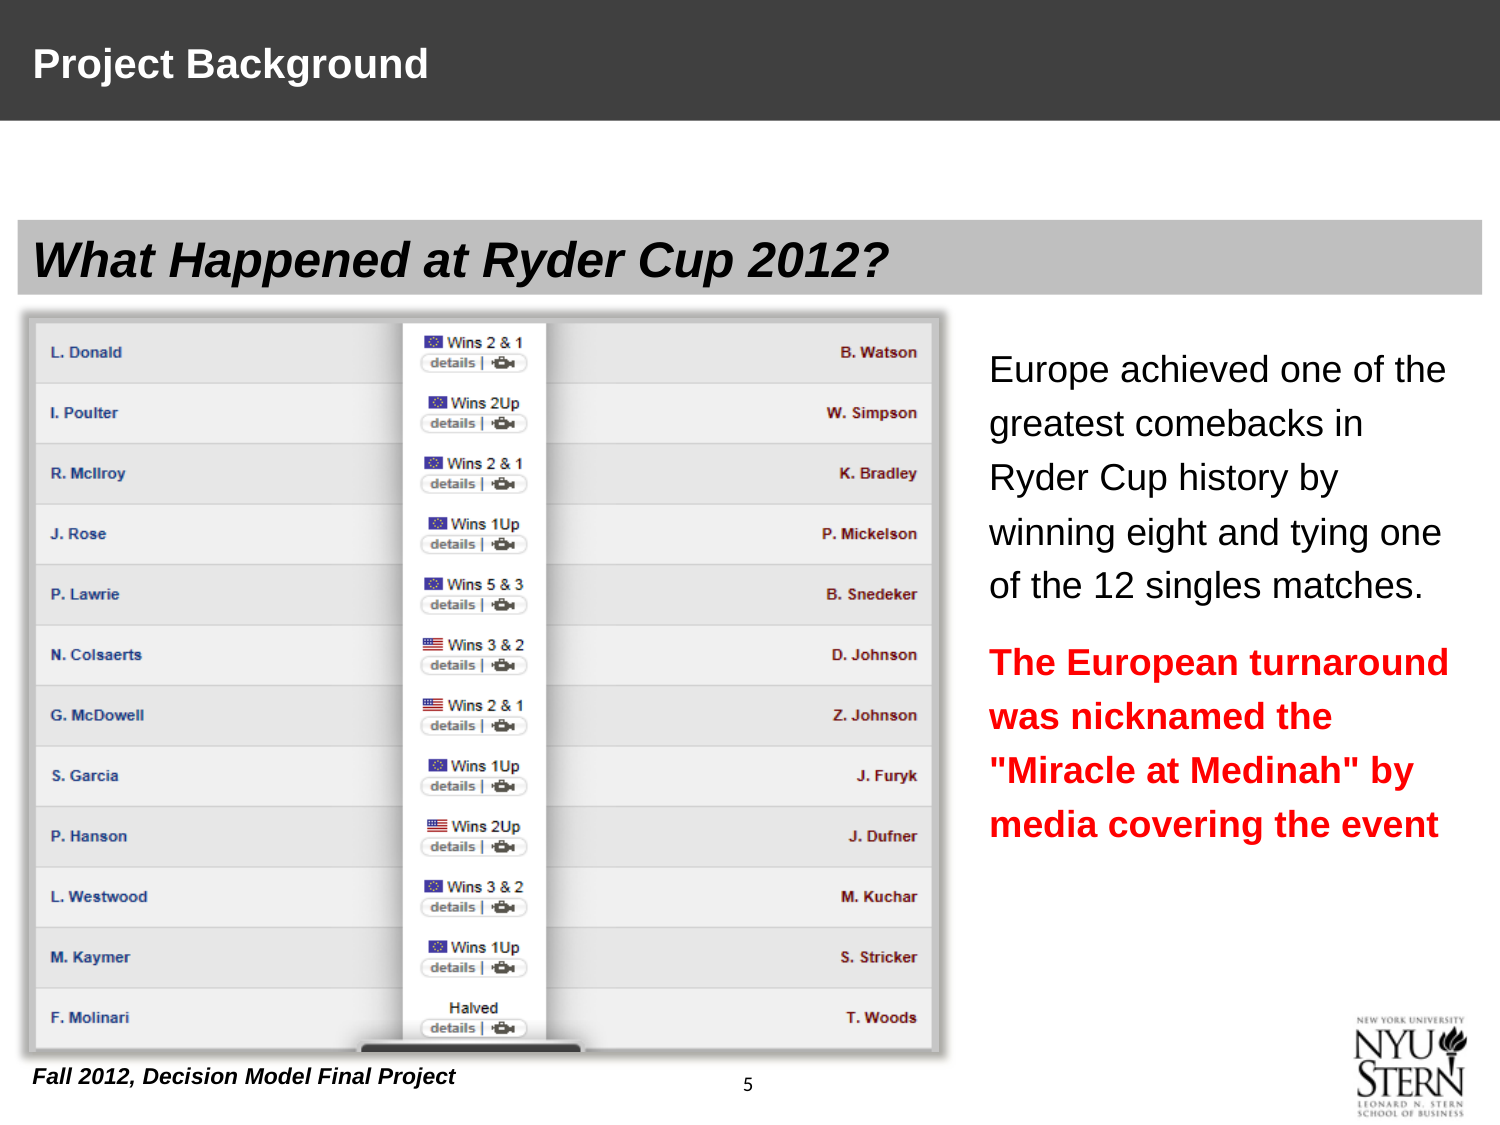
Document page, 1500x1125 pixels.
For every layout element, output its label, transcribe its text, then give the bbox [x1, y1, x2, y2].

text_box Europe achieved one of the greatest comebacks in Ryder Cup history by winning eight and tying one of the 12 singles matches. The European turnaround was nicknamed the "Miracle at Medinah" by media covering the event [974, 329, 1471, 929]
text_box What Happened at Ryder Cup 2012? [17, 219, 1483, 295]
picture [1352, 1014, 1468, 1121]
title Project Background [17, 28, 503, 95]
picture [29, 318, 940, 1052]
